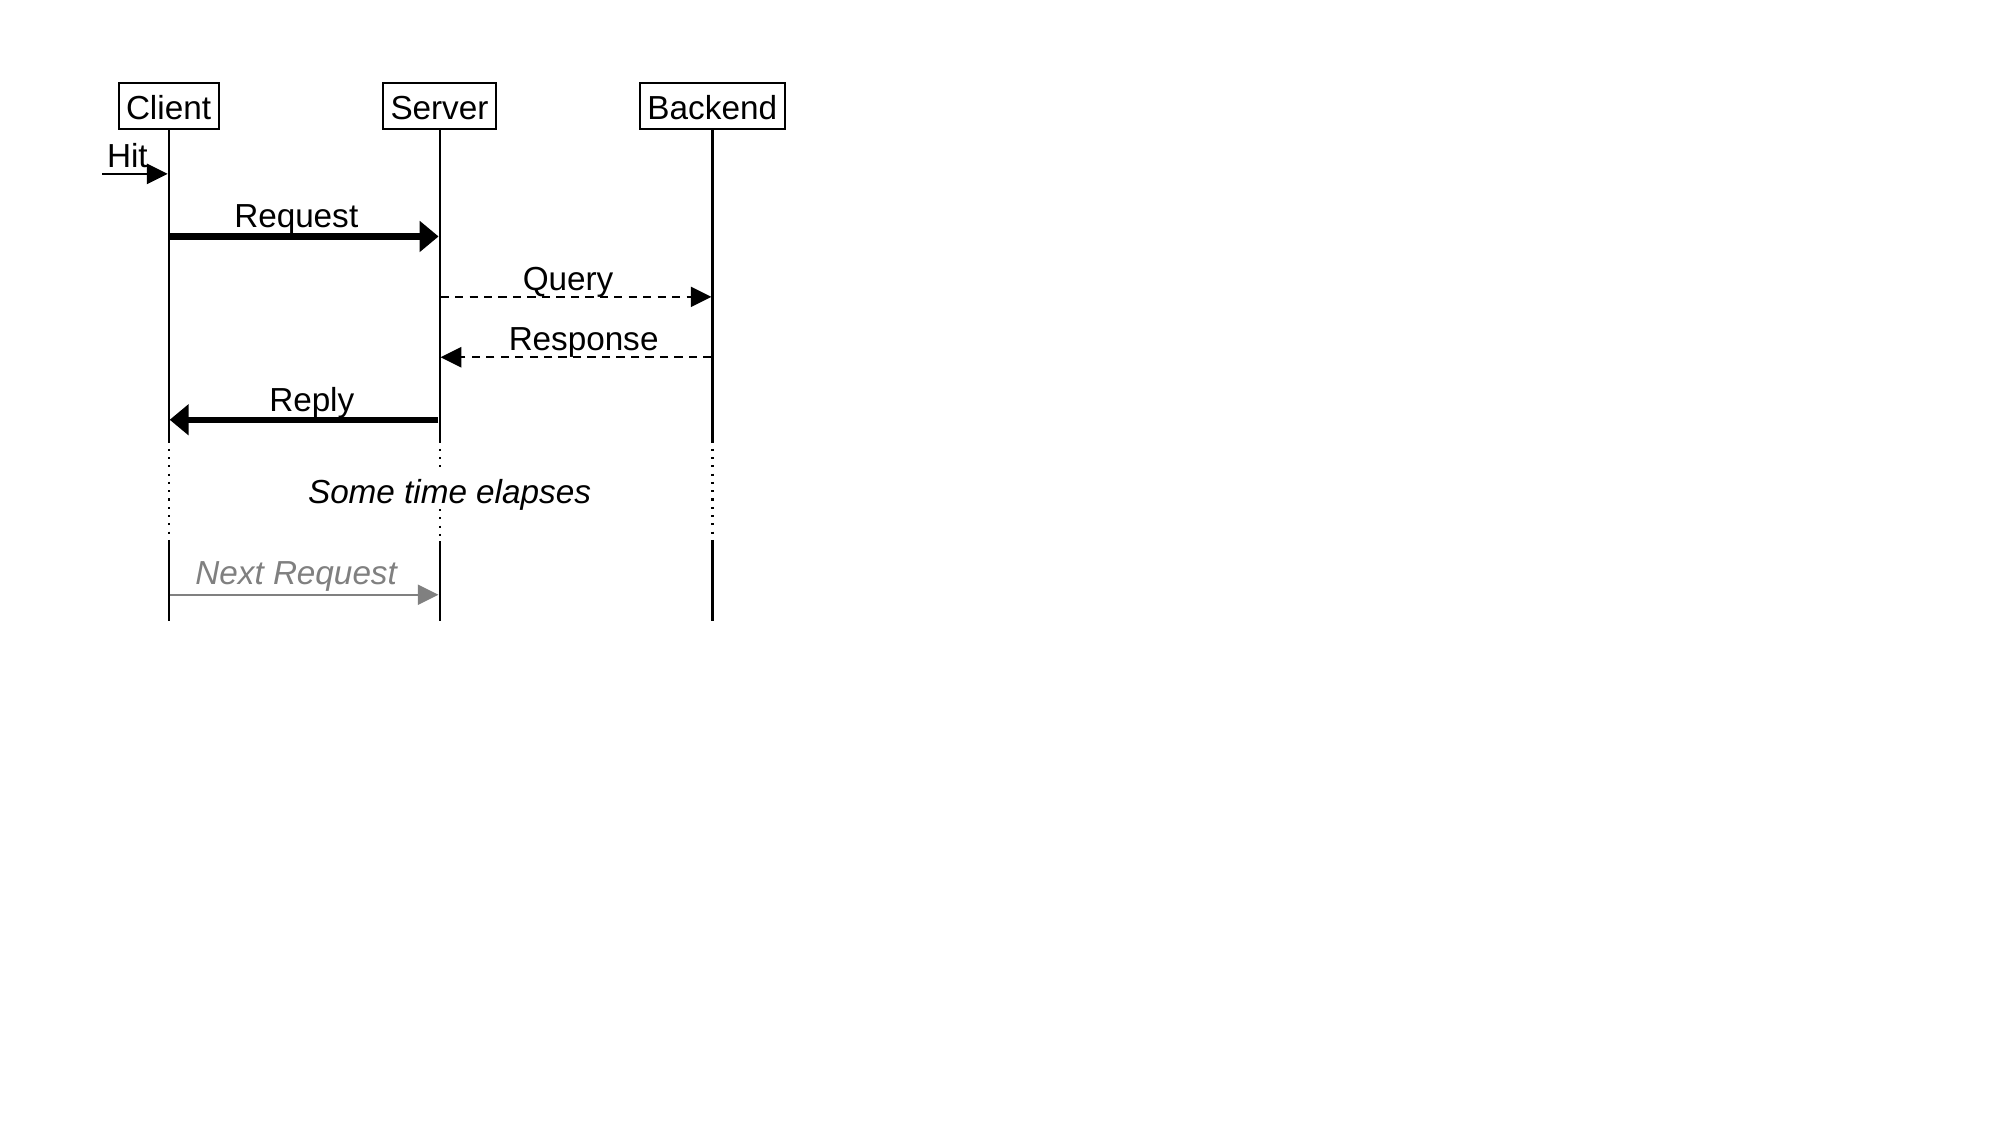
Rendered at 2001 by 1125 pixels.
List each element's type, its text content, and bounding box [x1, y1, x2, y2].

text_box Next Request [193, 549, 400, 593]
text_box Some time elapses [306, 468, 594, 512]
text_box Backend [639, 83, 786, 130]
text_box Request [232, 195, 361, 233]
text_box Query [520, 258, 616, 296]
text_box Response [506, 318, 661, 357]
text_box [74, 74, 828, 621]
text_box Reply [267, 379, 357, 417]
text_box Client [118, 83, 219, 130]
text_box Server [383, 83, 496, 130]
text_box Hit [105, 135, 150, 173]
